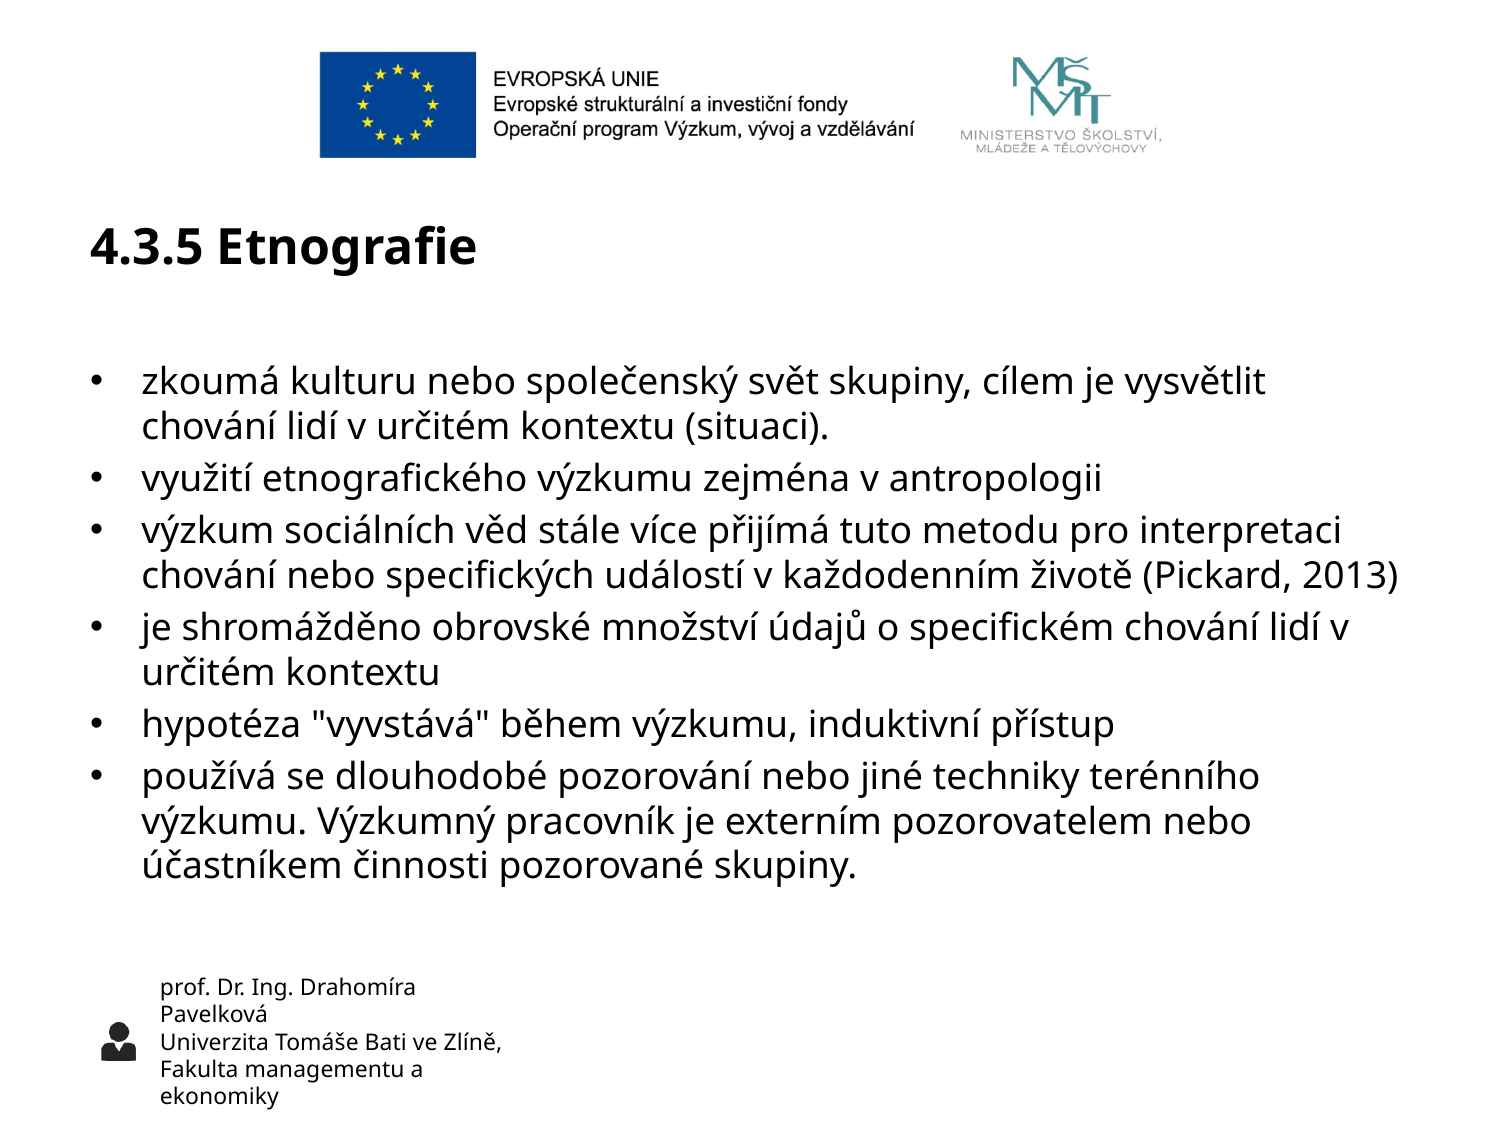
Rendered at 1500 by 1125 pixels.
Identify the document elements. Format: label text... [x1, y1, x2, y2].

picture [267, 0, 1213, 210]
list zkoumá kulturu nebo společenský svět skupiny, cílem je vysvětlit chování lidí v určitém kontextu (situaci). využití etnografického výzkumu zejména v antropologii výzkum sociálních věd stále více přijímá tuto metodu pro interpretaci chování nebo specifických událostí v každodenním životě (Pickard, 2013) je shromážděno obrovské množství údajů o specifickém chování lidí v určitém kontextu hypotéza "vyvstává" během výzkumu, induktivní přístup používá se dlouhodobé pozorování nebo jiné techniky terénního výzkumu. Výzkumný pracovník je externím pozorovatelem nebo účastníkem činnosti pozorované skupiny. [75, 349, 1425, 906]
picture [101, 1021, 136, 1062]
footer prof. Dr. Ing. Drahomíra Pavelková Univerzita Tomáše Bati ve Zlíně, Fakulta managementu a ekonomiky [145, 999, 526, 1083]
title 4.3.5 Etnografie [75, 185, 1425, 305]
